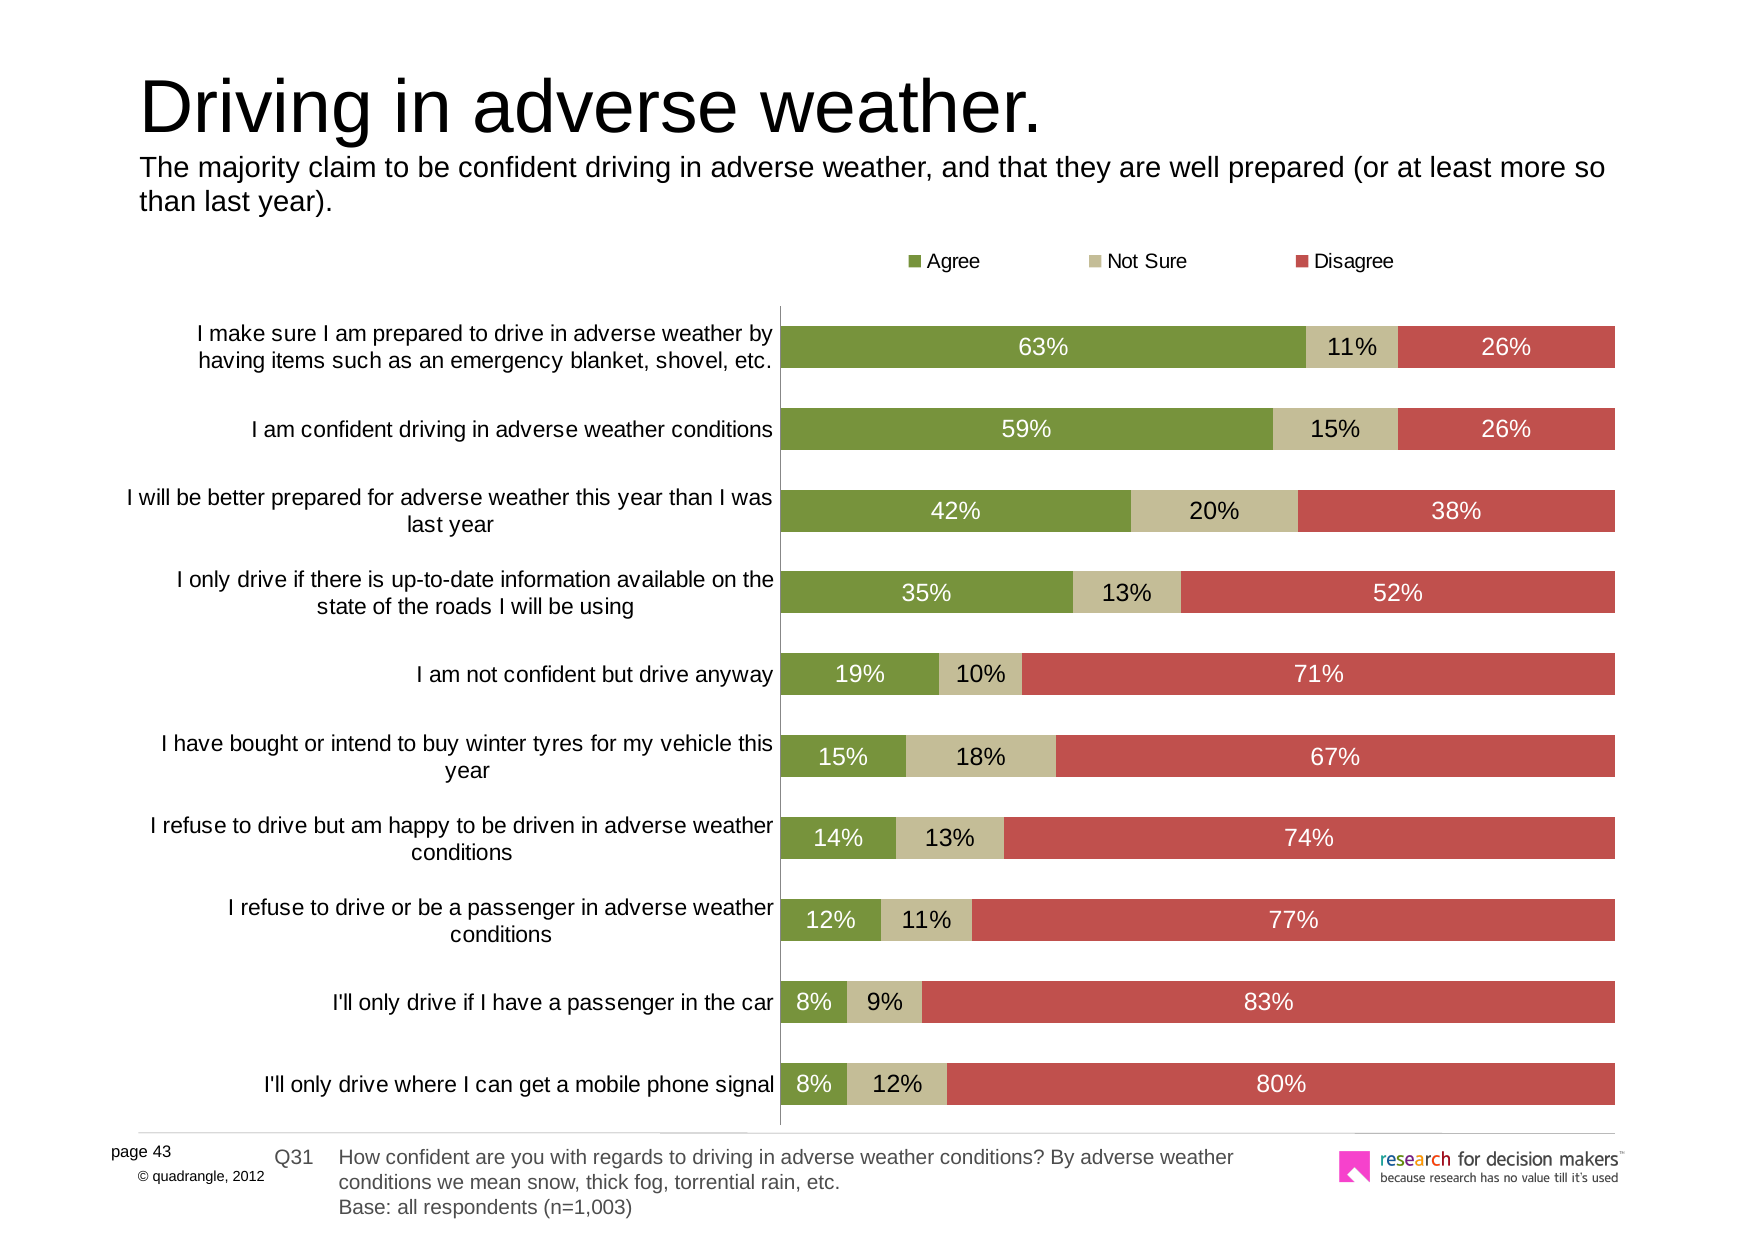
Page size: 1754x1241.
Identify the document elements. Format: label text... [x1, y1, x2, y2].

picture [1336, 1147, 1627, 1186]
chart [126, 209, 1616, 1172]
text_box Q31 How confident are you with regards to driving in adverse weather conditions? By adverse weather conditions we mean snow, thick fog, torrential rain, etc. Base: all respondents (n=1,003) [257, 1179, 1334, 1241]
title Driving in adverse weather. The majority claim to be confident driving in adverse weather, and that they are well prepared (or at least more so than last year). [139, 57, 1651, 236]
